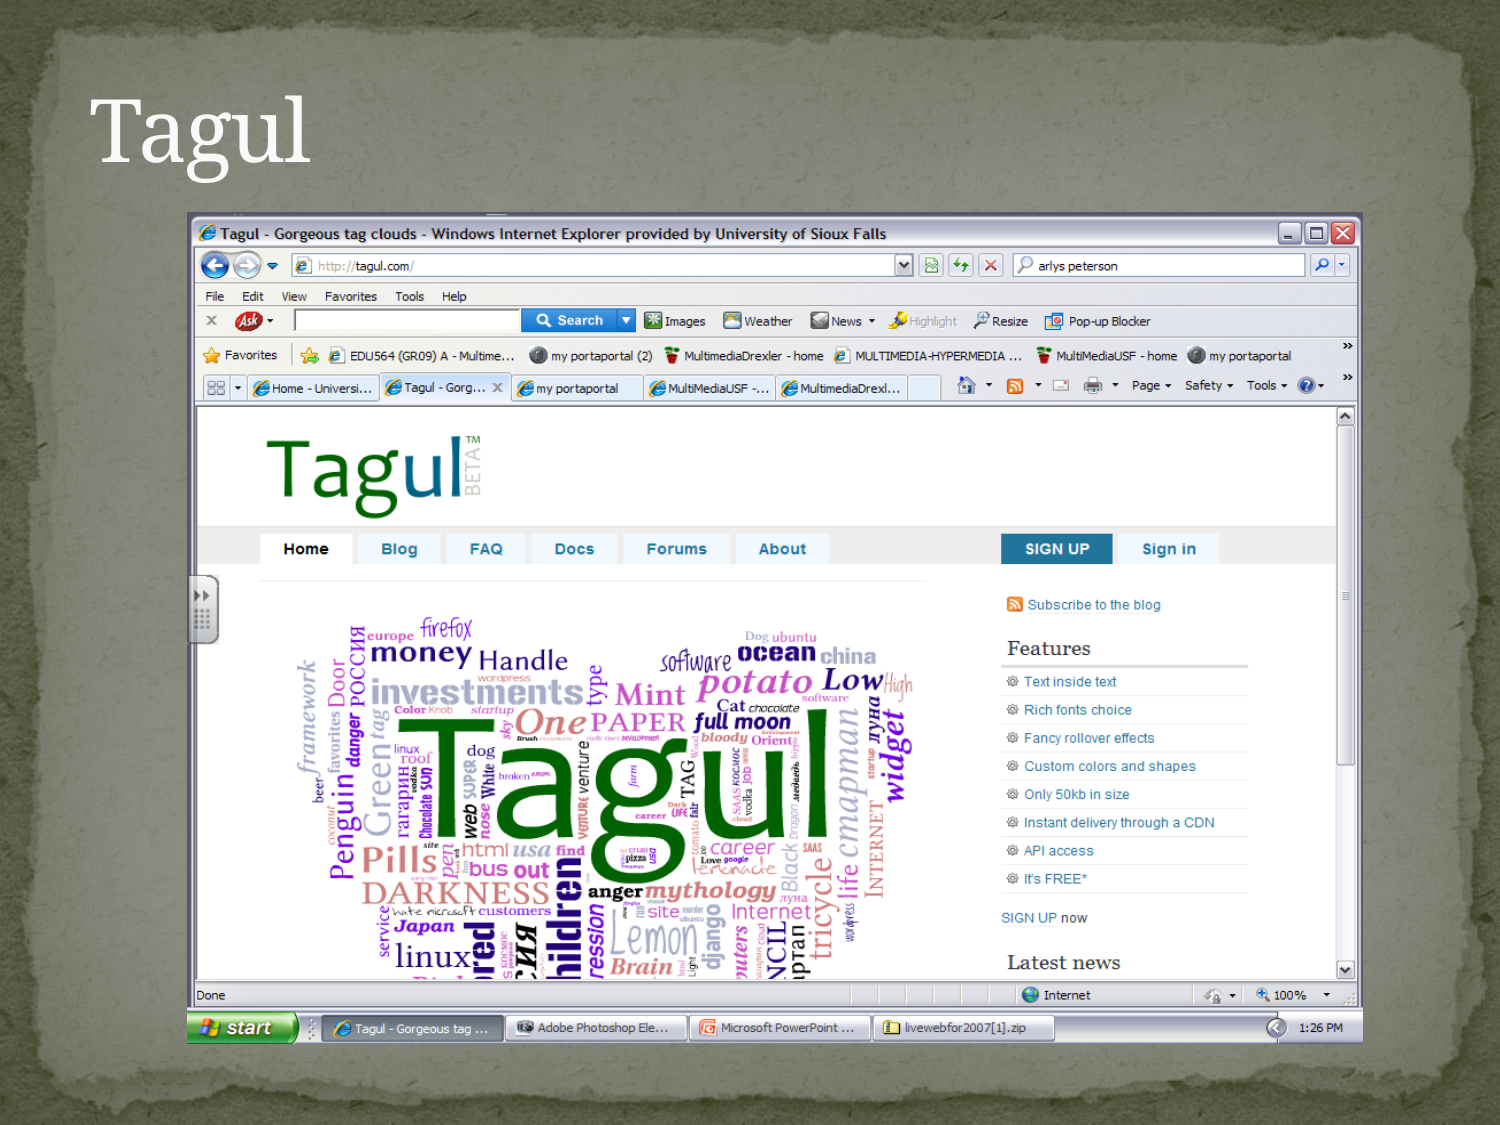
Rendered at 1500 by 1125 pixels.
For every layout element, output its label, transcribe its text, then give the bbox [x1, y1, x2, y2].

title Tagul [74, 24, 1425, 188]
picture [187, 212, 1363, 1044]
